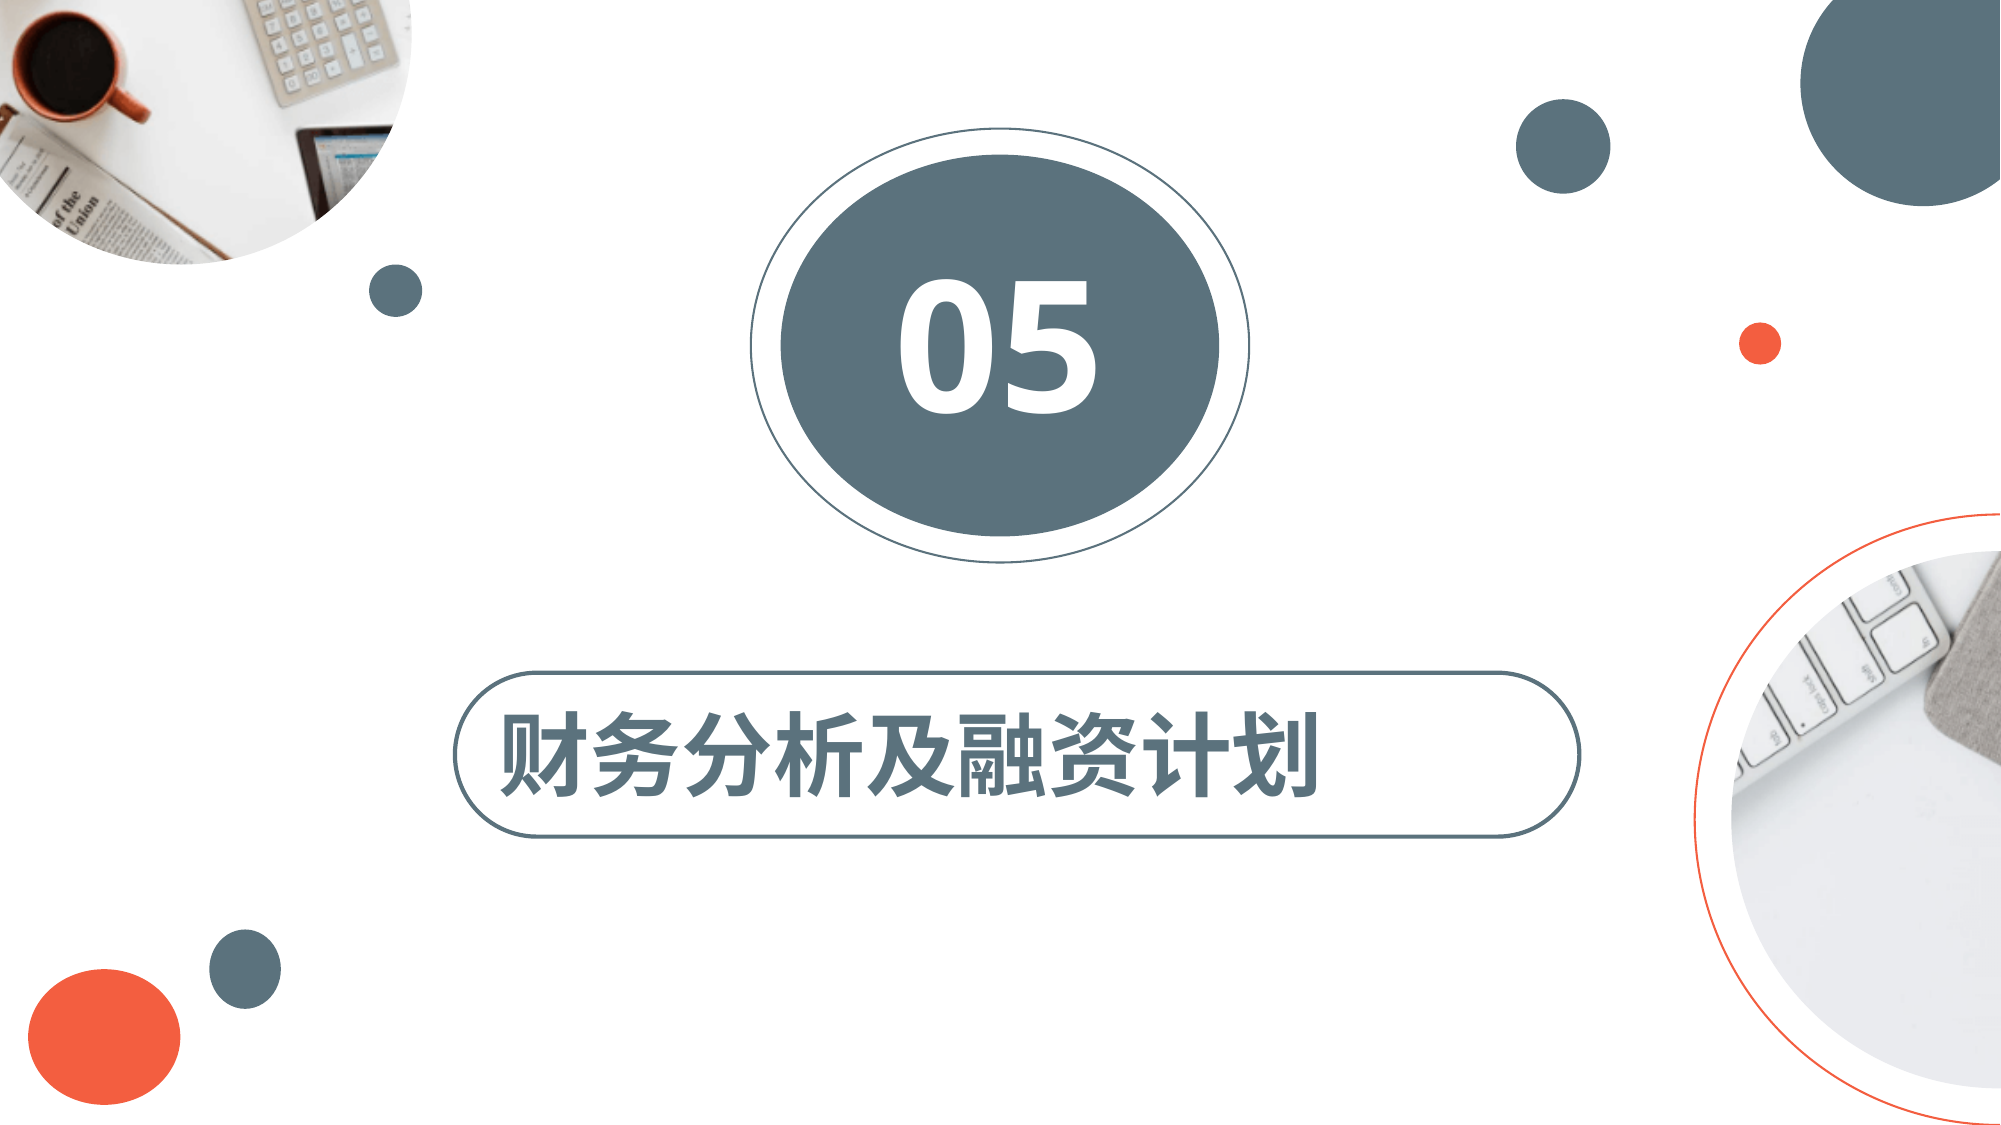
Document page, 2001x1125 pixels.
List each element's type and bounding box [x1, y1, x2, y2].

text_box [0, 0, 413, 266]
text_box [1799, 0, 2000, 208]
text_box [1514, 98, 1612, 195]
text_box [1738, 321, 1783, 366]
text_box [454, 672, 1580, 837]
text_box [1694, 514, 2000, 1125]
text_box [368, 263, 424, 318]
text_box [208, 928, 282, 1010]
text_box [27, 968, 182, 1106]
text_box [750, 128, 1250, 563]
